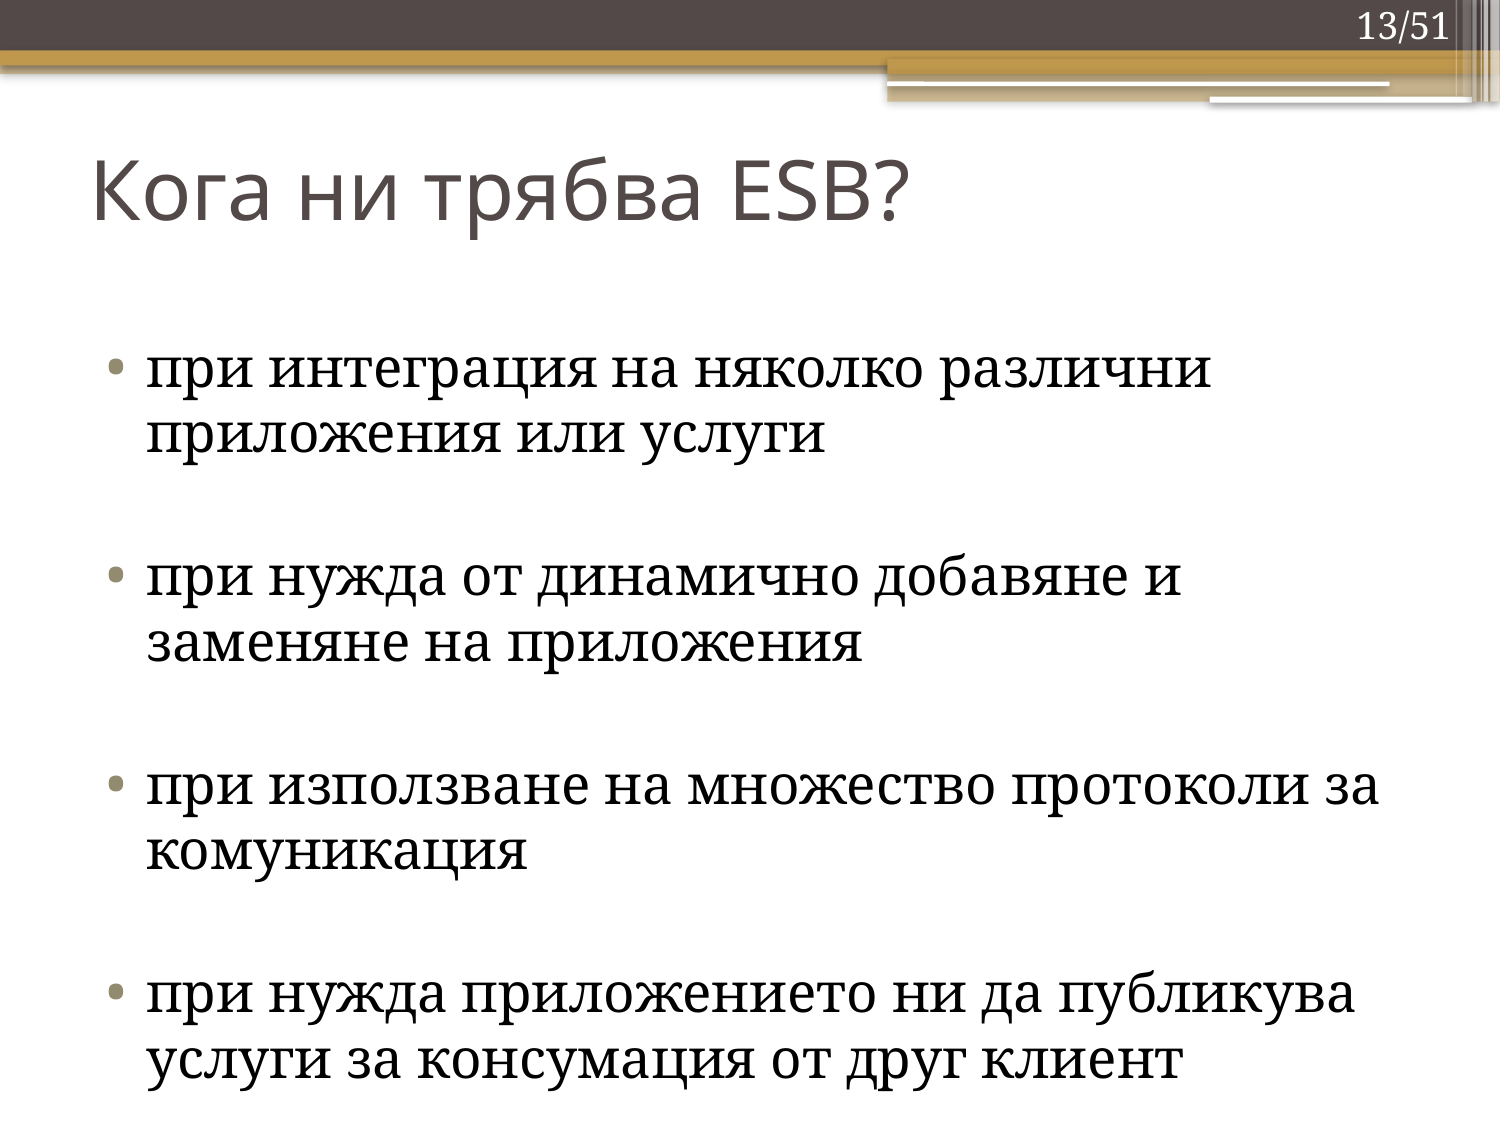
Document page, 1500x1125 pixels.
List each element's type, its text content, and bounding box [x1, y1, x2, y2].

slide_number 13/51 [1299, 0, 1466, 61]
title Кога ни трябва ESB? [75, 99, 1425, 275]
list при интеграция на няколко различни приложения или услуги при нужда от динамично добавяне и заменяне на приложения при използване на множество протоколи за комуникация при нужда приложението ни да публикува услуги за консумация от друг клиент [75, 324, 1475, 1100]
